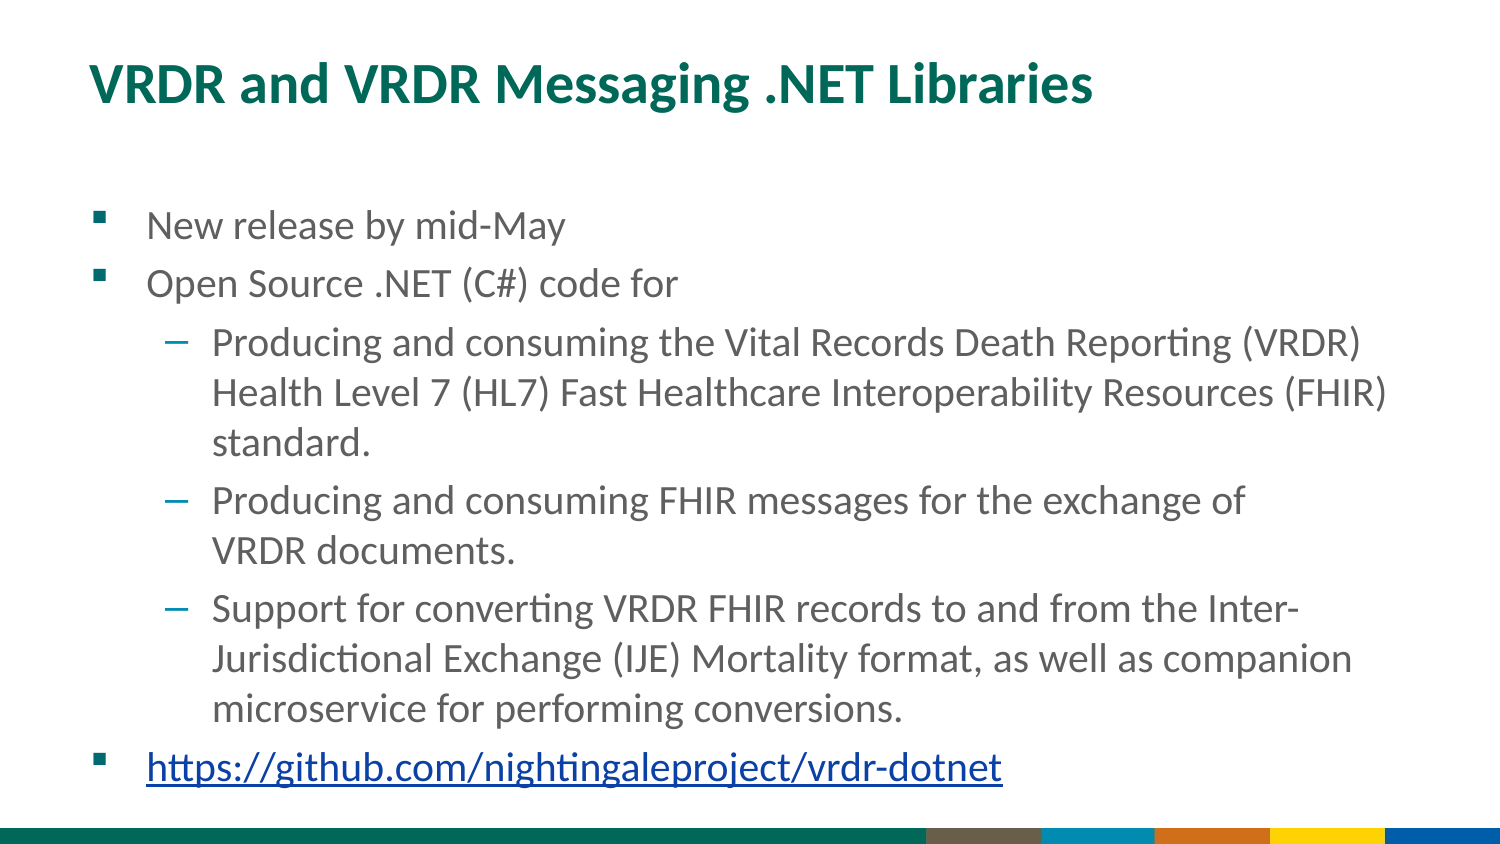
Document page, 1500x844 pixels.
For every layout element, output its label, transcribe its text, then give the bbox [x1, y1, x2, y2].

picture [0, 828, 1042, 844]
title VRDR and VRDR Messaging .NET Libraries​ [75, 33, 1425, 124]
list New release by mid-May Open Source .NET (C#) code for​ Producing and consuming the Vital Records Death Reporting (VRDR) Health Level 7 (HL7) Fast Healthcare Interoperability Resources (FHIR) standard.​ Producing and consuming FHIR messages for the exchange of VRDR documents.​ Support for converting VRDR FHIR records to and from the Inter-Jurisdictional Exchange (IJE) Mortality format, as well as companion microservice for performing conversions.​ https://github.com/nightingaleproject/vrdr-dotnet [75, 190, 1425, 739]
picture [1154, 828, 1500, 844]
